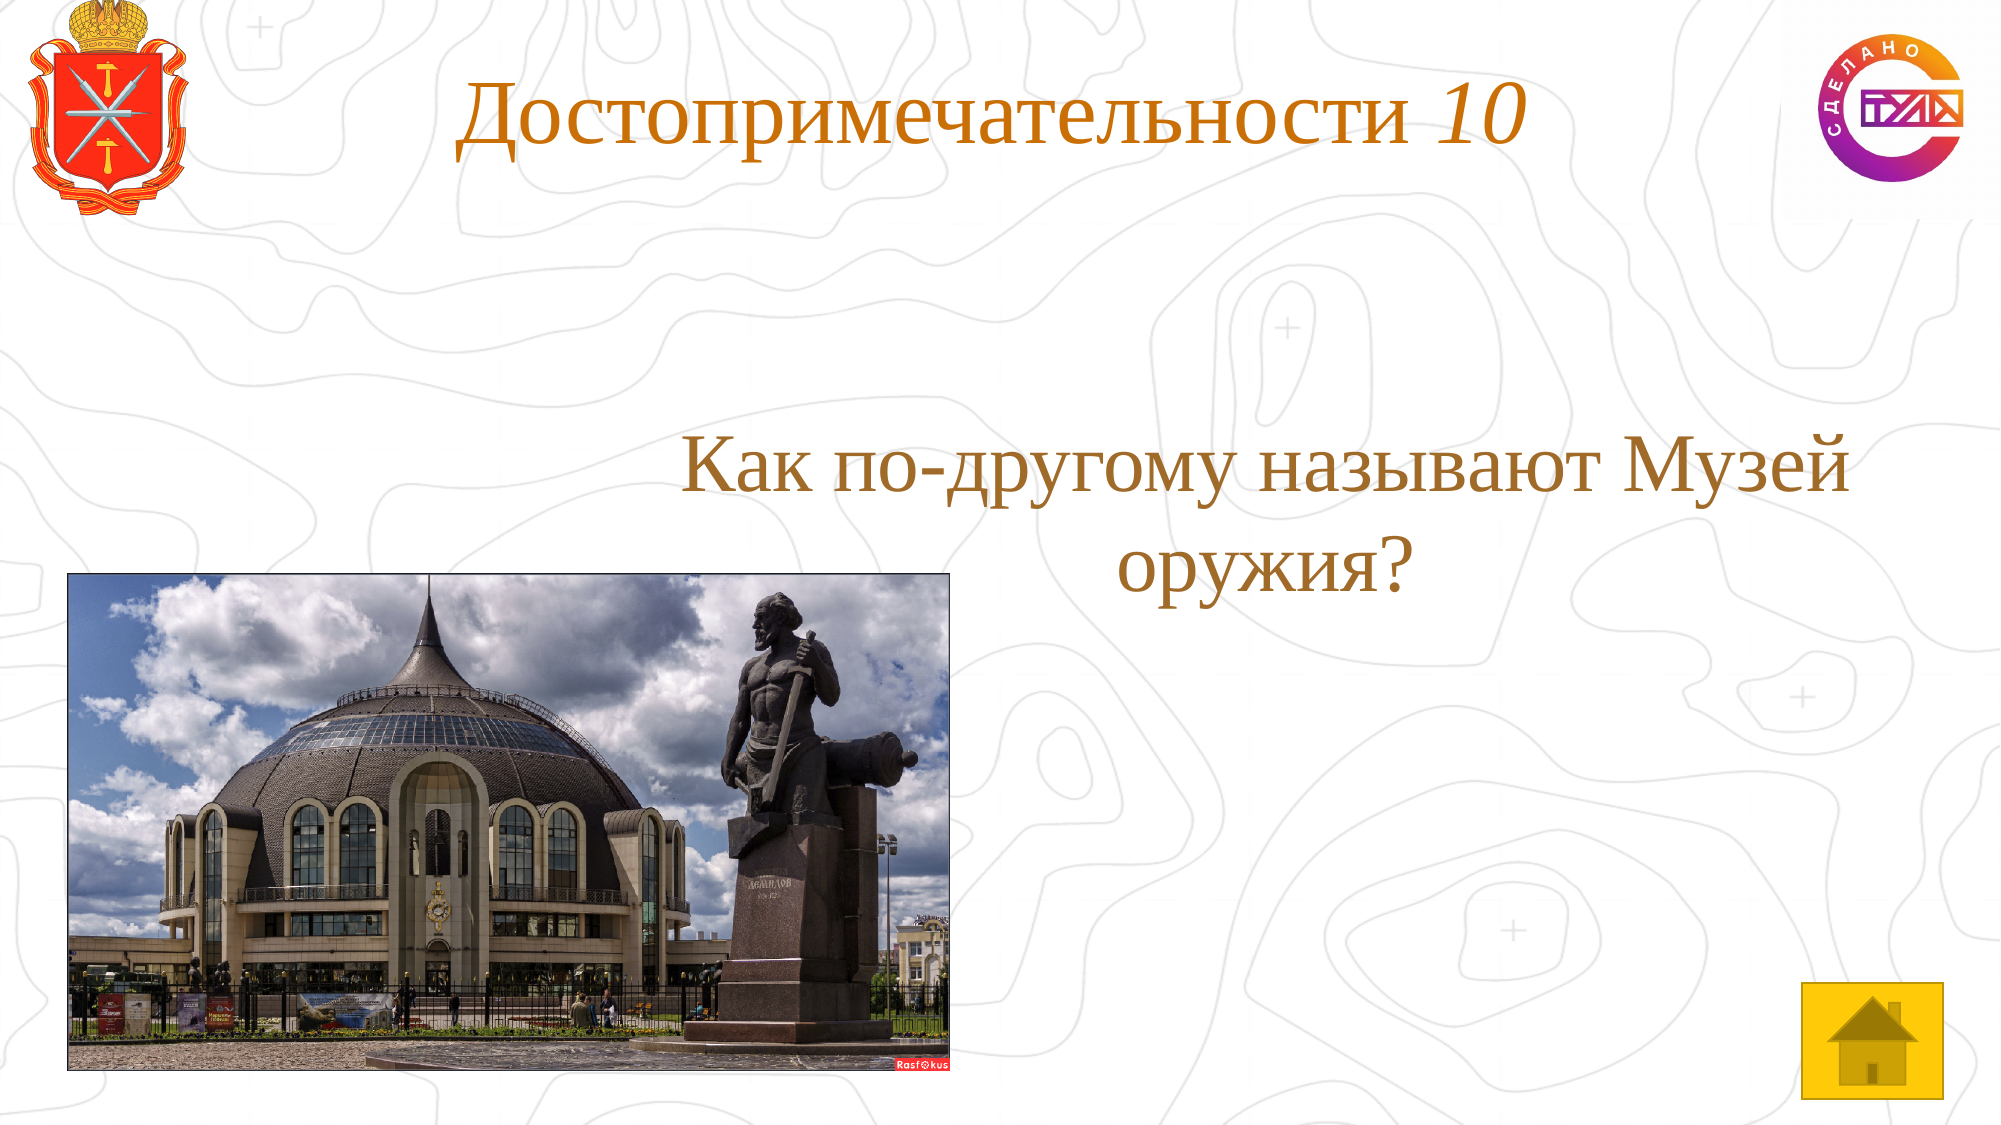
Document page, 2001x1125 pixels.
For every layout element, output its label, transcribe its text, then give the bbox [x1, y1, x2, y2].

picture [1781, 0, 2000, 219]
text_box Как по-другому называют Музей оружия? [658, 400, 1874, 616]
picture [14, 0, 202, 220]
picture [66, 573, 950, 1071]
text_box [1801, 982, 1944, 1100]
text_box Достопримечательности 10 [354, 44, 1629, 170]
